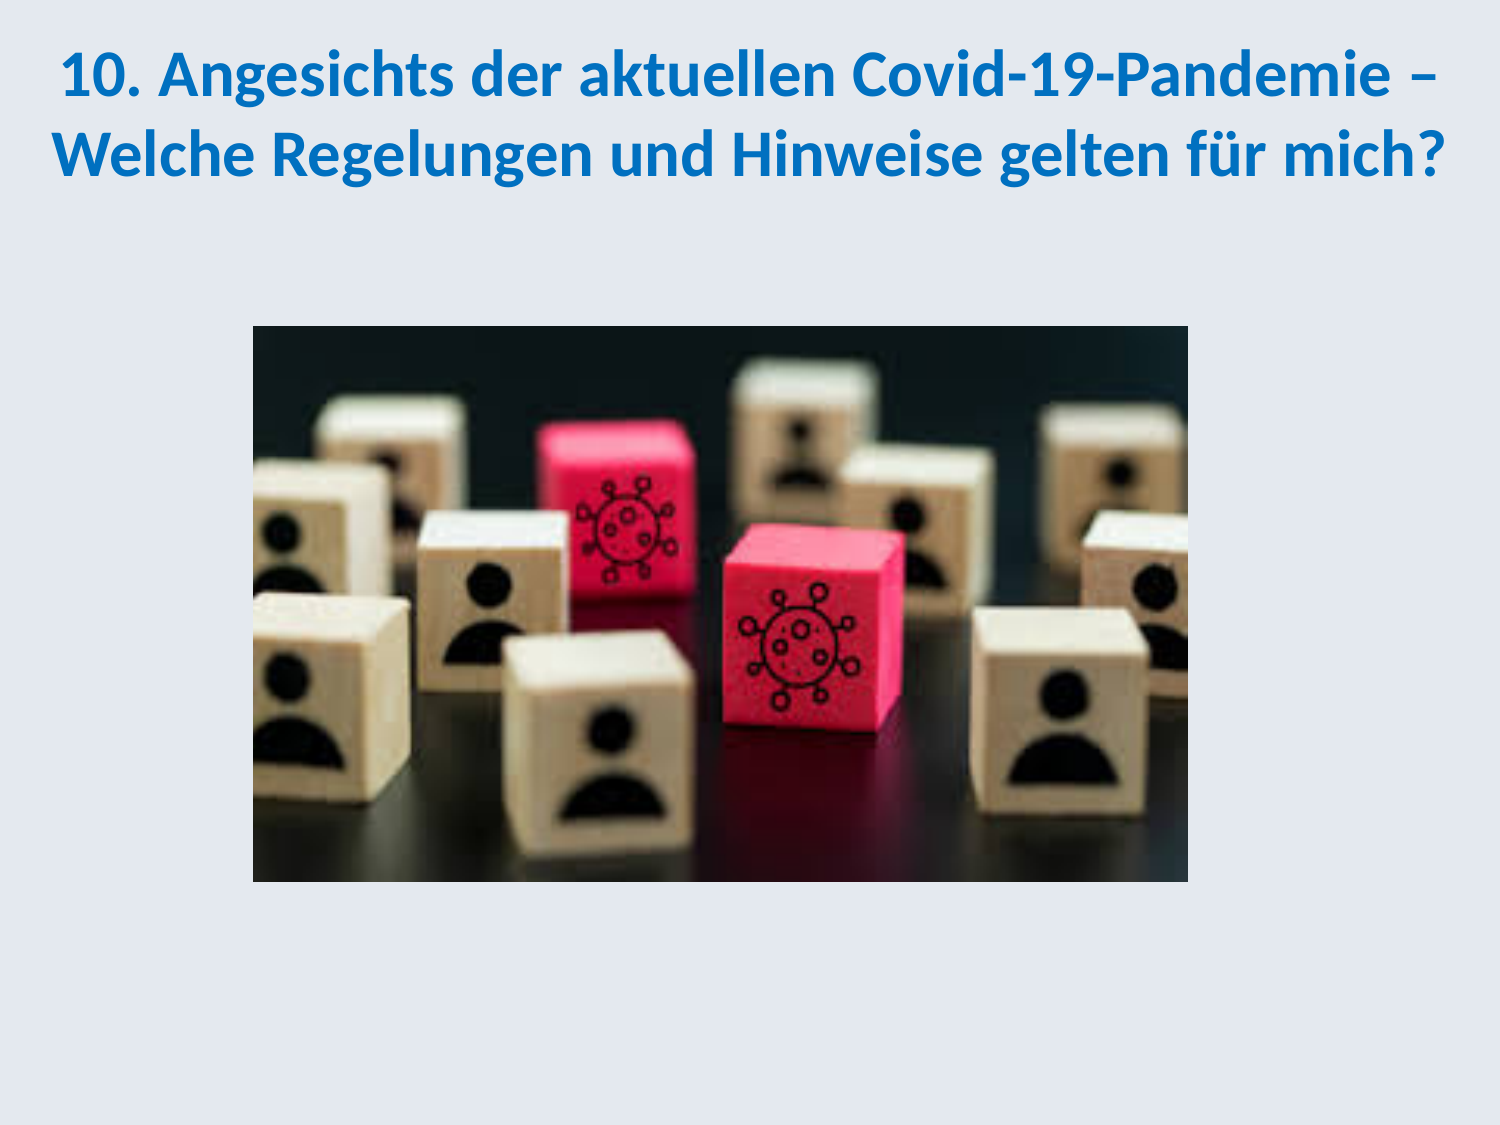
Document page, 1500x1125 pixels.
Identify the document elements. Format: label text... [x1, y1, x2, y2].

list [253, 326, 1188, 882]
title 10. Angesichts der aktuellen Covid-19-Pandemie – Welche Regelungen und Hinweise gelten für mich? [0, 0, 1500, 220]
